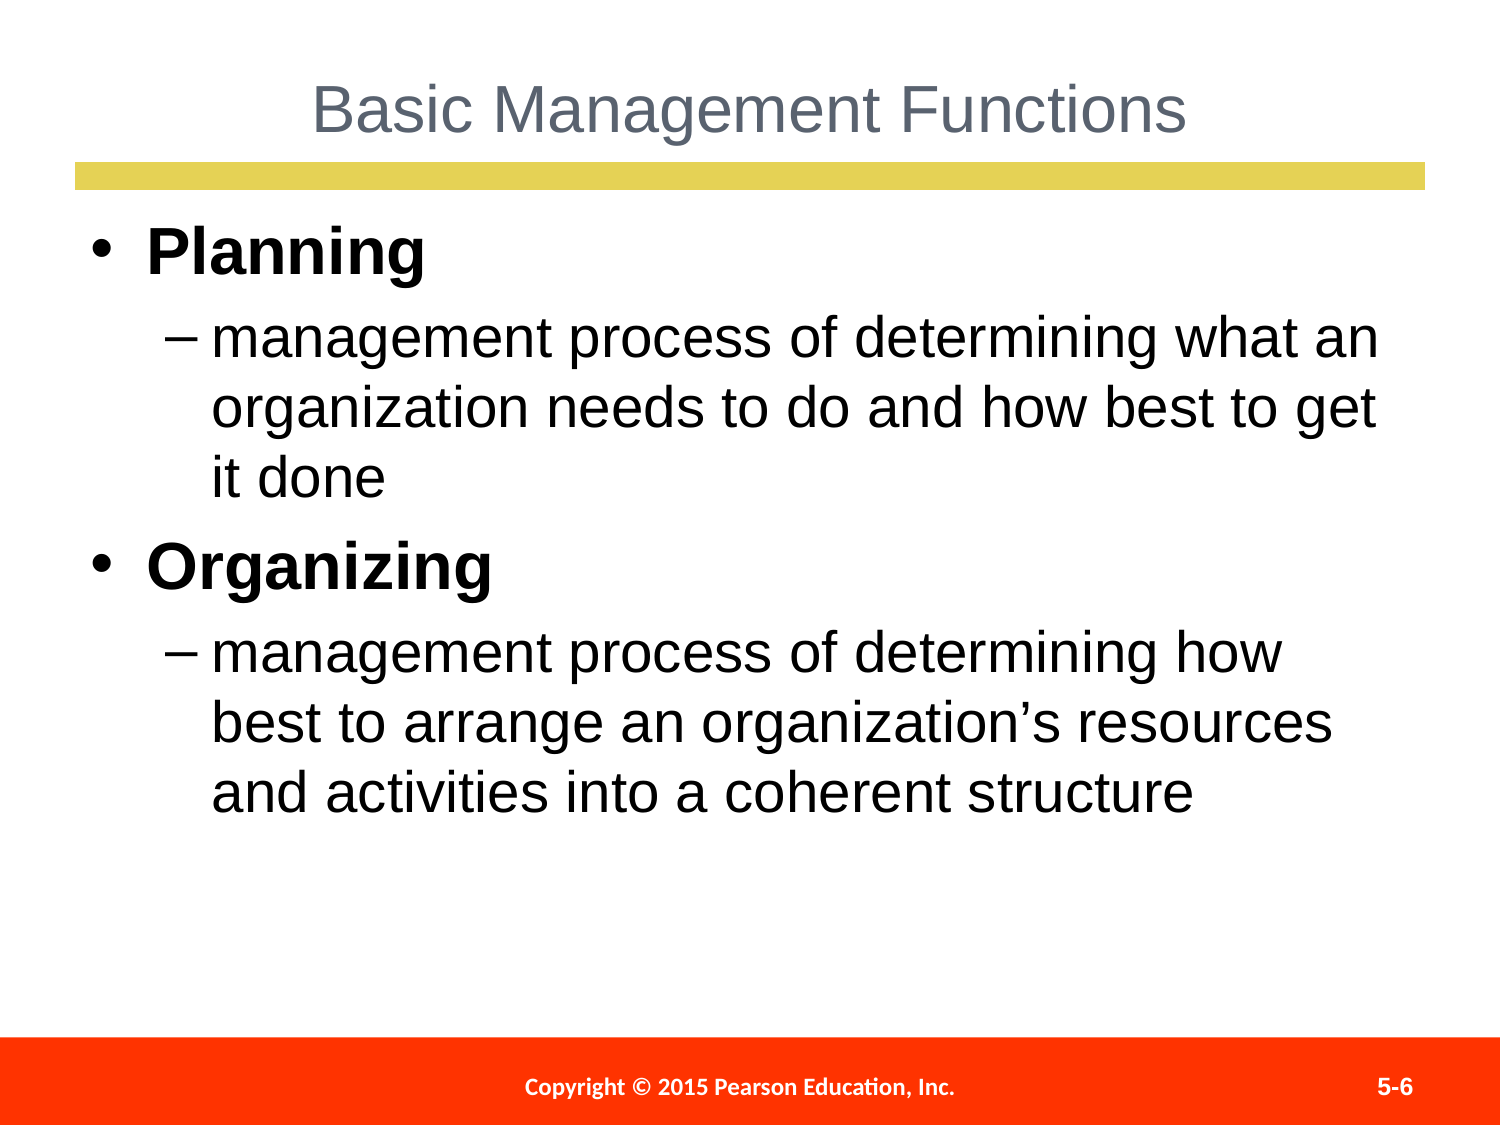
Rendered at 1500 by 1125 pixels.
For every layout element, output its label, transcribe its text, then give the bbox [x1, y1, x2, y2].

title Basic Management Functions [74, 12, 1426, 199]
list Planning management process of determining what an organization needs to do and how best to get it done Organizing management process of determining how best to arrange an organization’s resources and activities into a coherent structure [74, 199, 1426, 1006]
